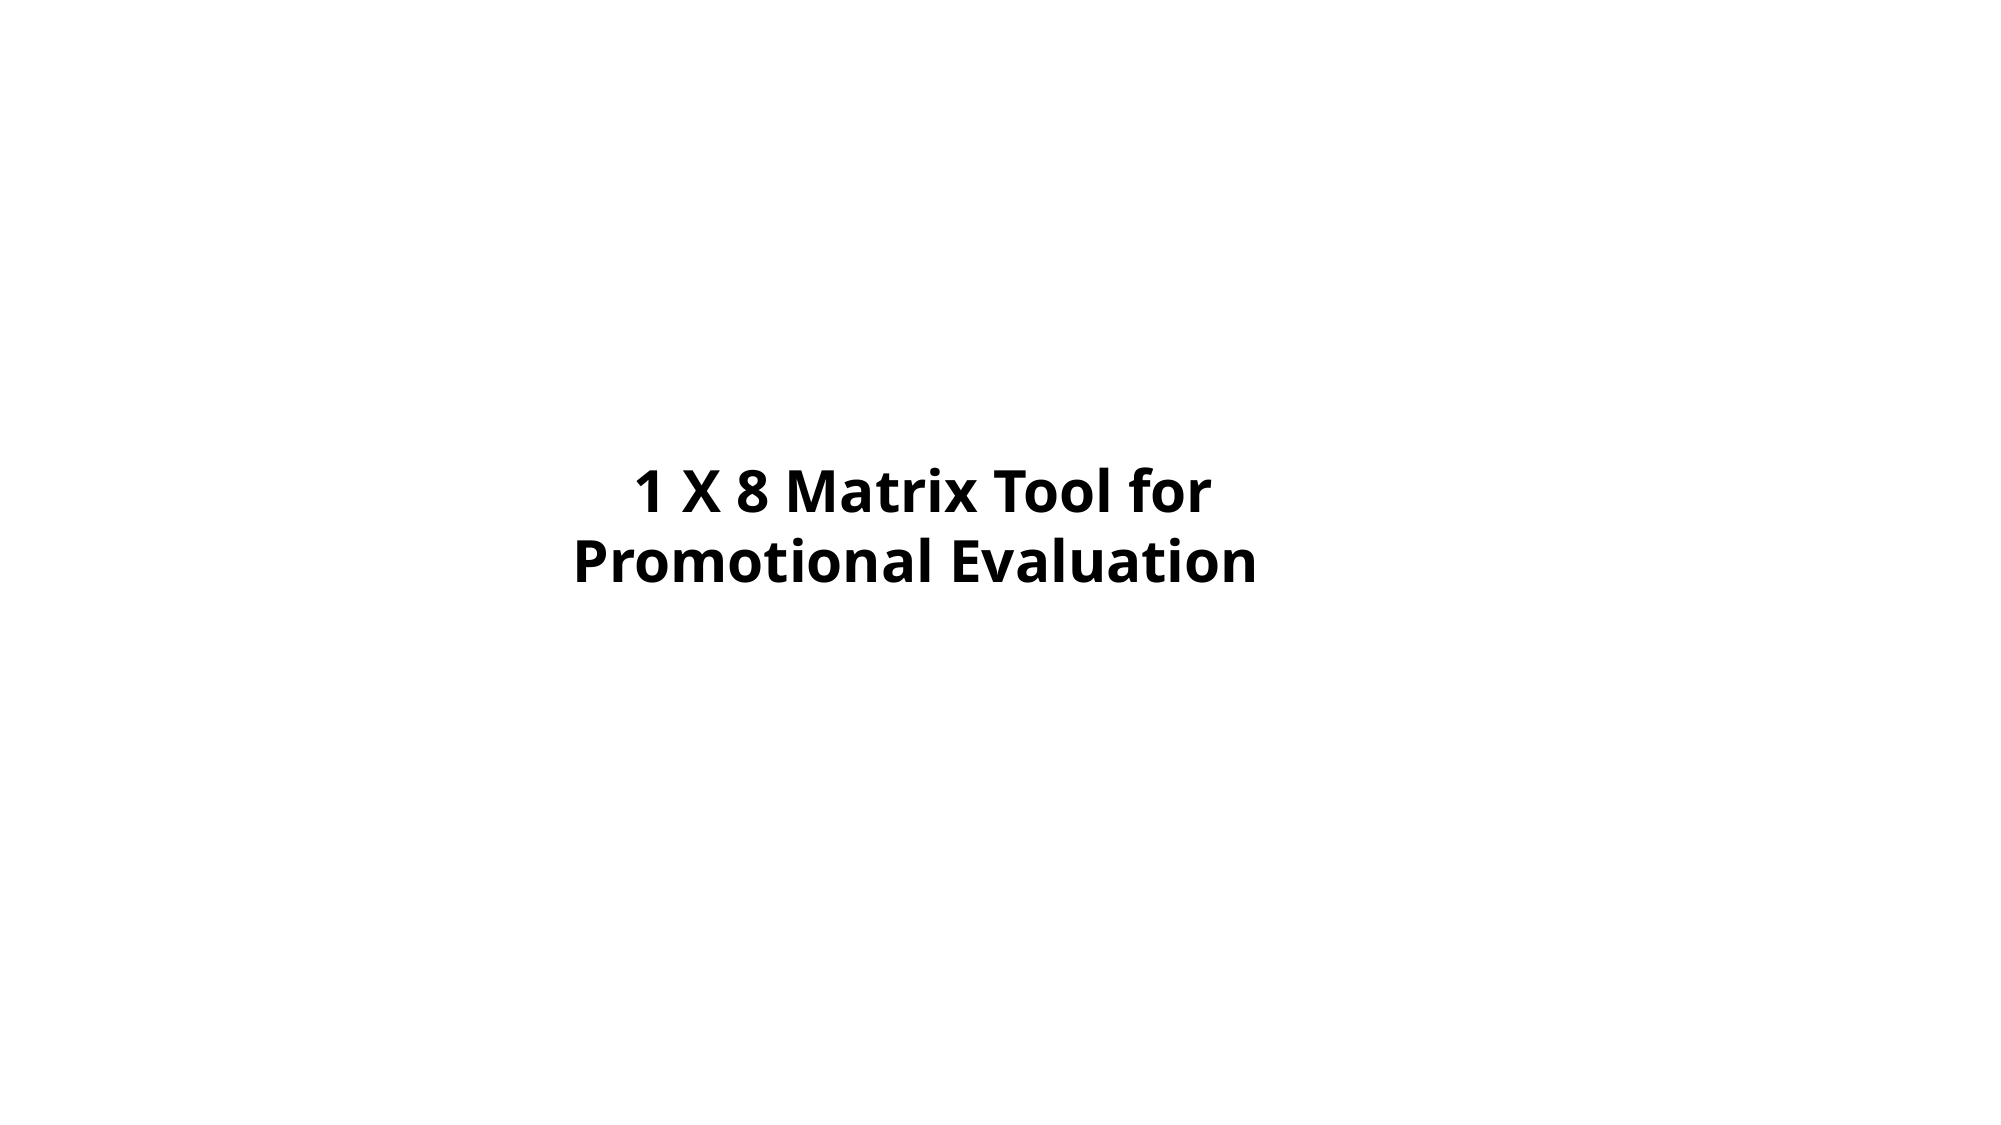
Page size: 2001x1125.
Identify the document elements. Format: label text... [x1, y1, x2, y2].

text_box 1 X 8 Matrix Tool for Promotional Evaluation [540, 446, 1308, 602]
